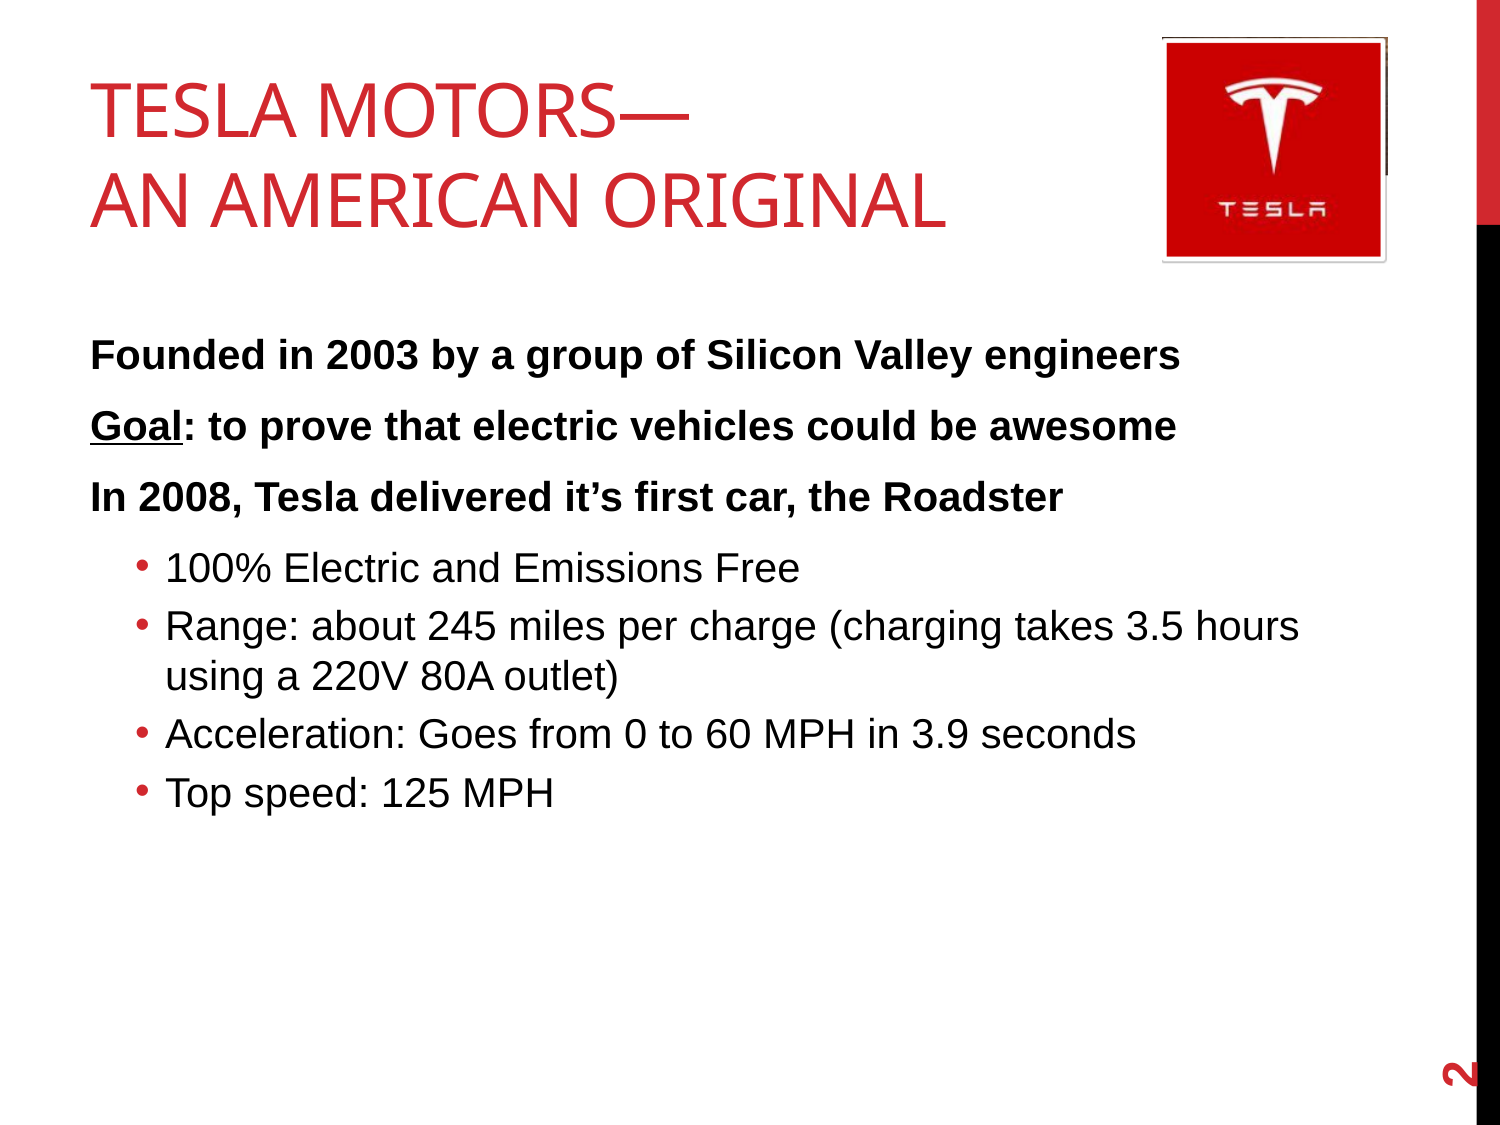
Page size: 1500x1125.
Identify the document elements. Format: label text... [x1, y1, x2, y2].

slide_number 2 [1427, 887, 1488, 1104]
list Founded in 2003 by a group of Silicon Valley engineers Goal: to prove that electric vehicles could be awesome In 2008, Tesla delivered it’s first car, the Roadster 100% Electric and Emissions Free Range: about 245 miles per charge (charging takes 3.5 hours using a 220V 80A outlet) Acceleration: Goes from 0 to 60 MPH in 3.9 seconds Top speed: 125 MPH [75, 320, 1325, 1038]
title Tesla MOTORS— An American Original [75, 25, 1138, 250]
picture [1161, 36, 1388, 265]
